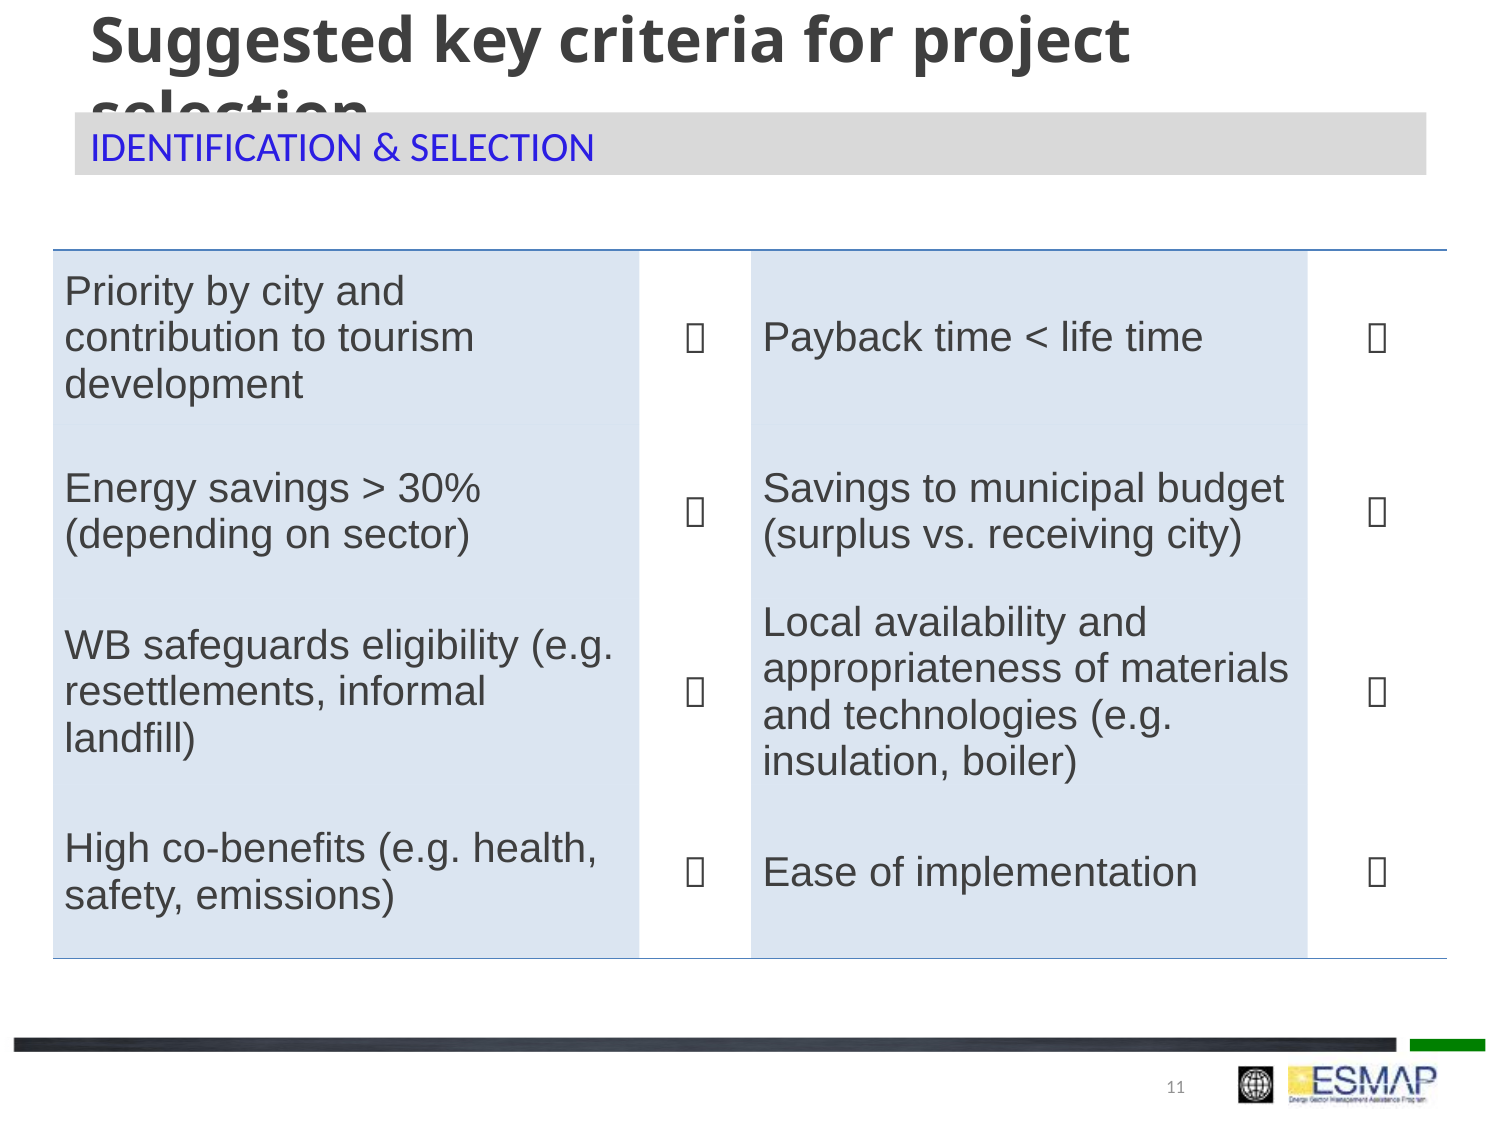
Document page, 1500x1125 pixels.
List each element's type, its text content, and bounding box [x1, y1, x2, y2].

table_cell  [1308, 598, 1447, 784]
table_cell Ease of implementation [751, 784, 1308, 958]
table_header  [1308, 251, 1447, 424]
picture [1237, 1065, 1275, 1105]
table_cell  [1308, 784, 1447, 958]
table_header Priority by city and contribution to tourism development [53, 251, 639, 424]
table_cell  [639, 598, 751, 784]
table_header  [639, 251, 751, 424]
table_cell  [639, 424, 751, 598]
picture [6, 1038, 1463, 1109]
table_cell WB safeguards eligibility (e.g. resettlements, informal landfill) [53, 598, 639, 784]
slide_number 11 [1050, 1069, 1200, 1103]
title Suggested key criteria for project selection [75, 37, 1425, 112]
table_cell Local availability and appropriateness of materials and technologies (e.g. insulation, boiler) [751, 598, 1308, 784]
table_cell  [1308, 424, 1447, 598]
table_cell  [639, 784, 751, 958]
table_header Payback time < life time [751, 251, 1308, 424]
list Identification & Selection [74, 112, 1427, 175]
table_cell Savings to municipal budget (surplus vs. receiving city) [751, 424, 1308, 598]
table_cell High co-benefits (e.g. health, safety, emissions) [53, 784, 639, 958]
table_cell Energy savings > 30% (depending on sector) [53, 424, 639, 598]
